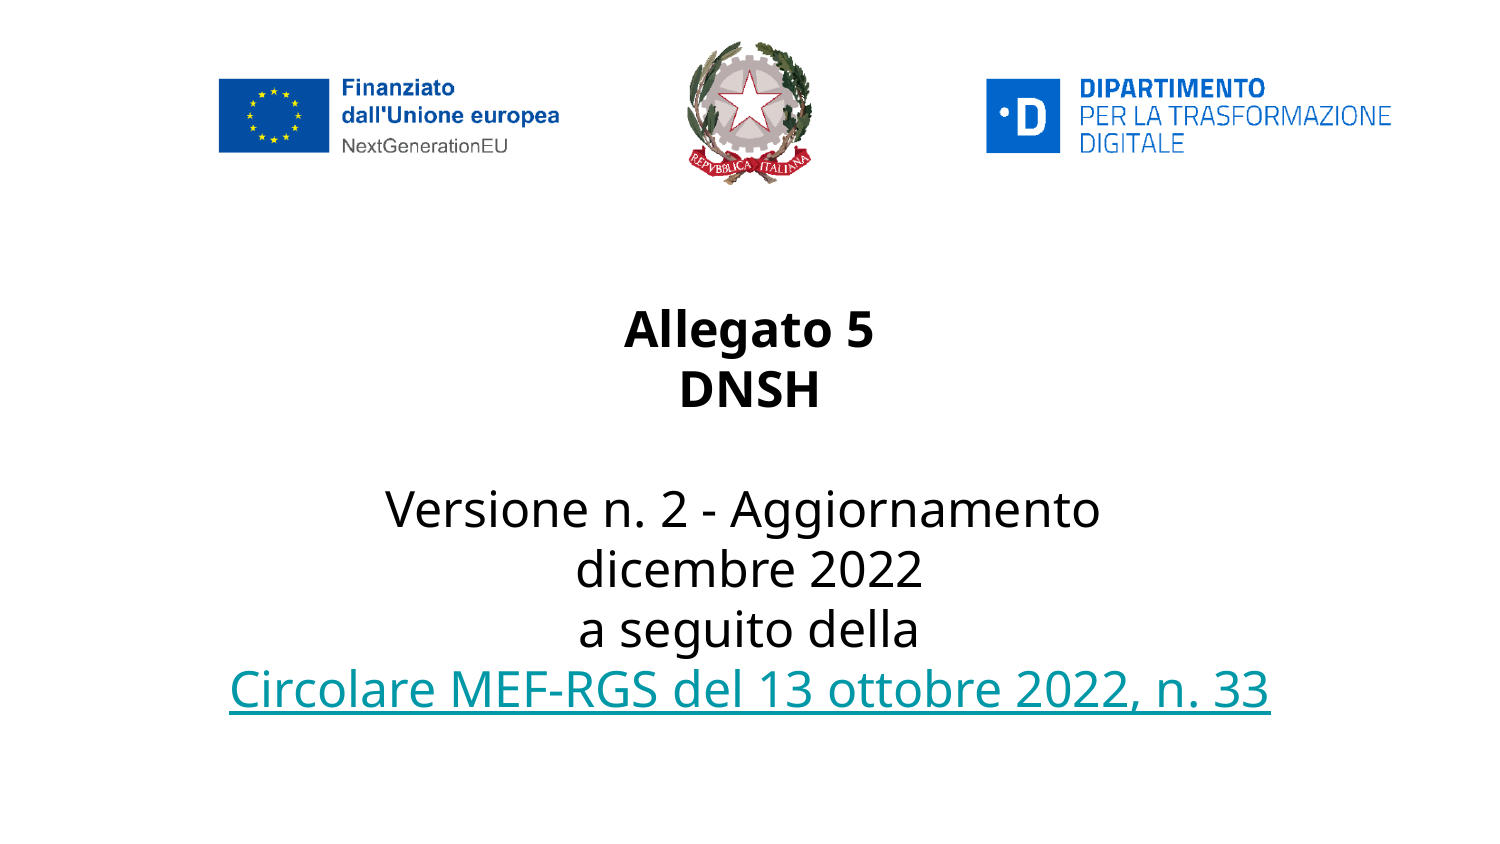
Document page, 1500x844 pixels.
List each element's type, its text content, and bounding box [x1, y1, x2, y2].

picture [24, 28, 1476, 198]
title Allegato 5 DNSH Versione n. 2 - Aggiornamento dicembre 2022 a seguito della Circolare MEF-RGS del 13 ottobre 2022, n. 33 [51, 298, 1449, 725]
